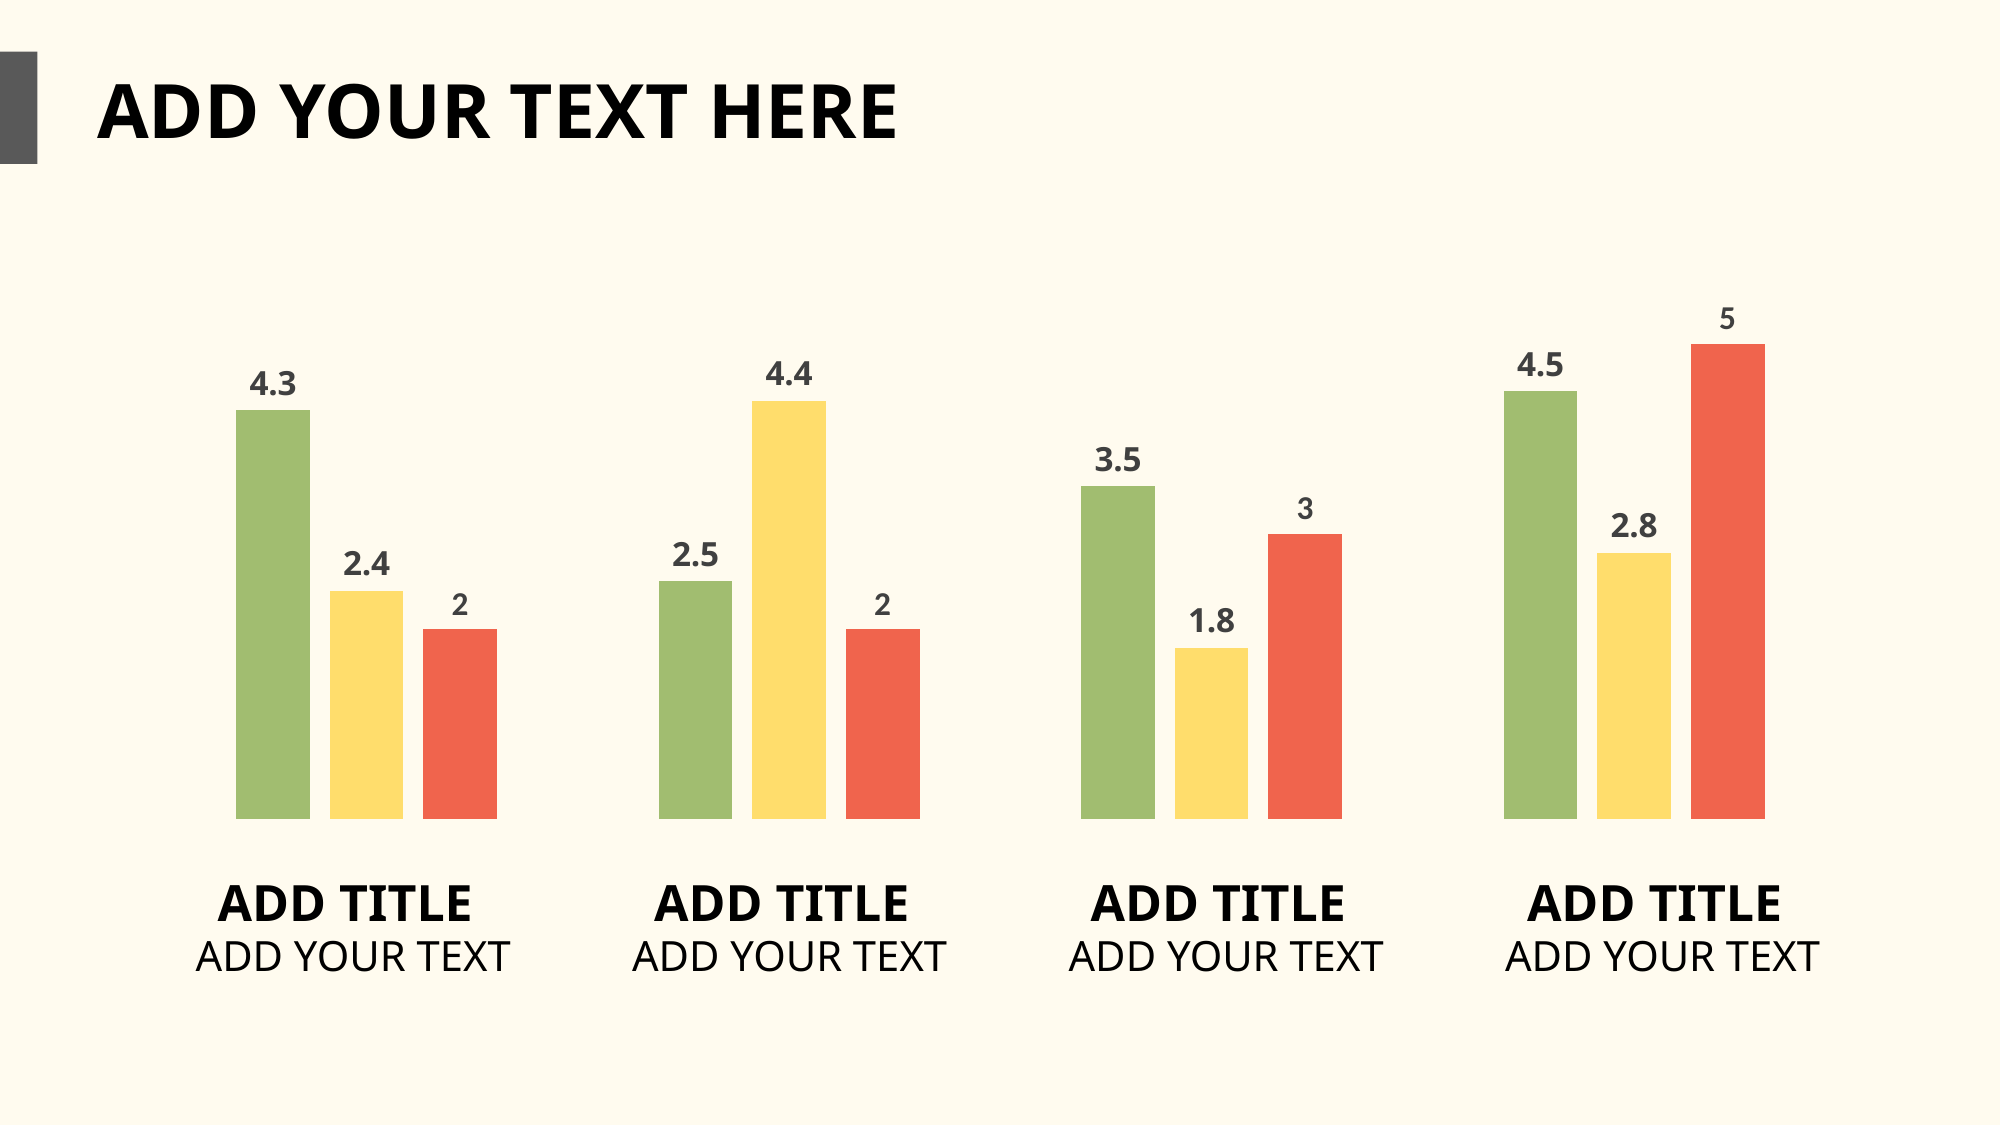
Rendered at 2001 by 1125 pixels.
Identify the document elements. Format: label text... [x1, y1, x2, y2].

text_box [125, 864, 562, 989]
text_box [0, 51, 38, 165]
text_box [1457, 864, 1893, 989]
chart [120, 236, 1881, 831]
text_box ADD YOUR TEXT HERE [82, 55, 915, 161]
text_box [998, 864, 1457, 989]
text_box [562, 864, 998, 989]
